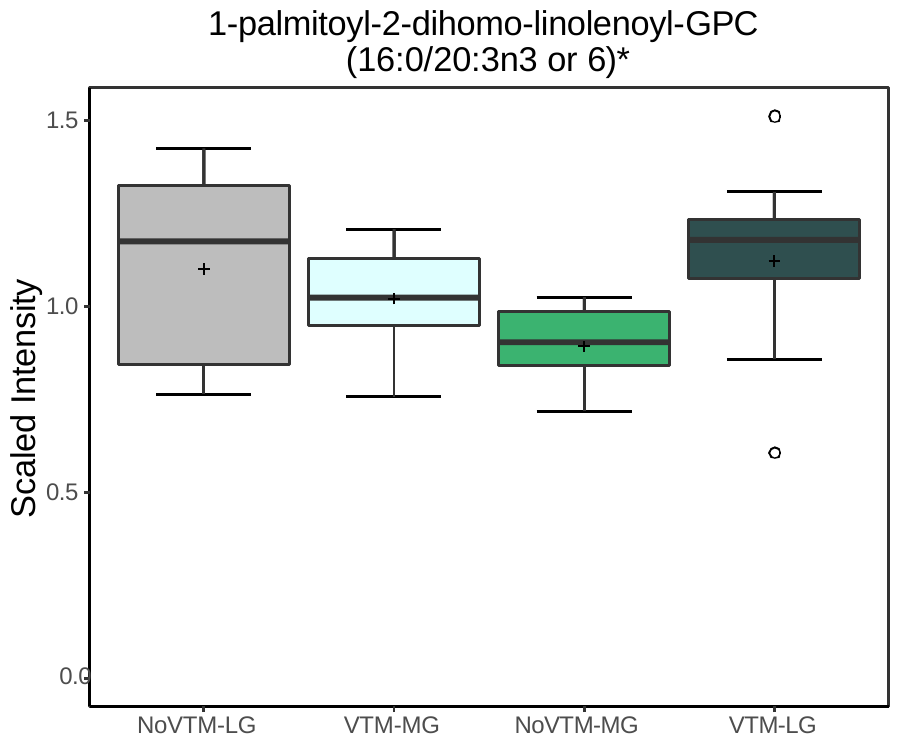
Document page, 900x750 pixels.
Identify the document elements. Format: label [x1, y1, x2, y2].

text_box [83, 86, 891, 738]
title [130, 0, 770, 86]
footer [57, 661, 95, 750]
slide_number [134, 713, 275, 750]
text_box [44, 102, 82, 134]
text_box [1, 274, 82, 521]
